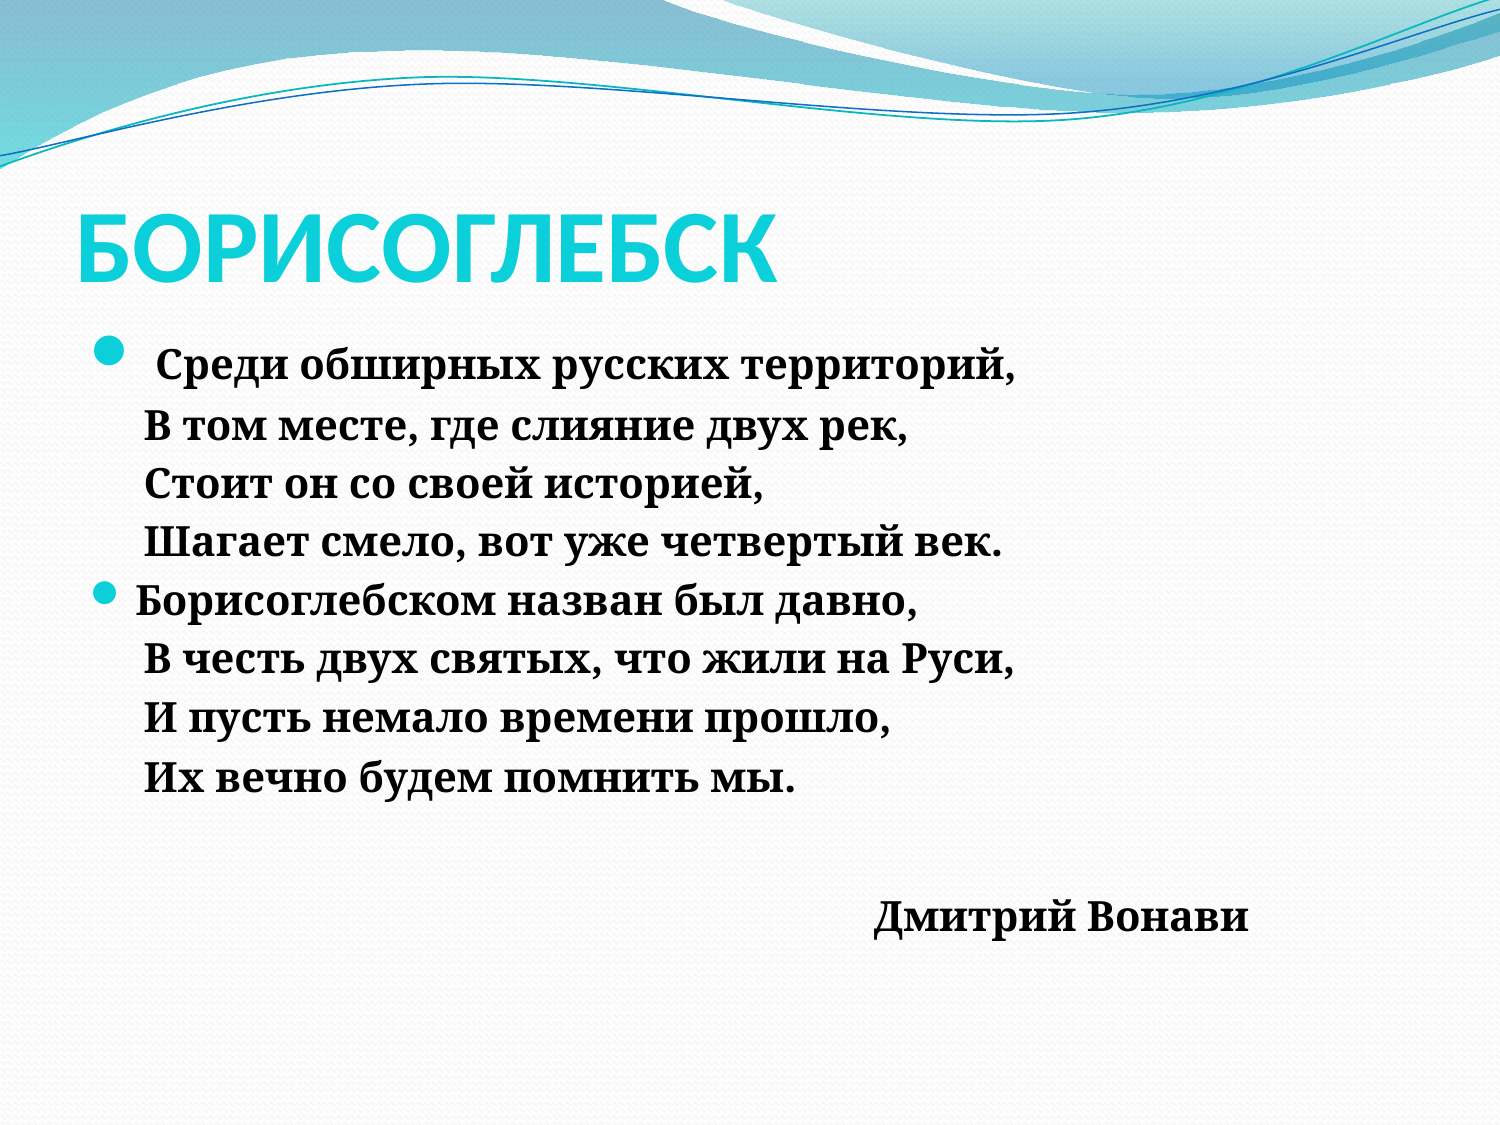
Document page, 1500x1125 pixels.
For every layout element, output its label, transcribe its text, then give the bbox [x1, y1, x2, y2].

list Среди обширных русских территорий, В том месте, где слияние двух рек, Стоит он со своей историей, Шагает смело, вот уже четвертый век. Борисоглебском назван был давно, В честь двух святых, что жили на Руси, И пусть немало времени прошло, Их вечно будем помнить мы. Дмитрий Вонави [75, 317, 1425, 1038]
title БОРИСОГЛЕБСК [75, 115, 1425, 303]
